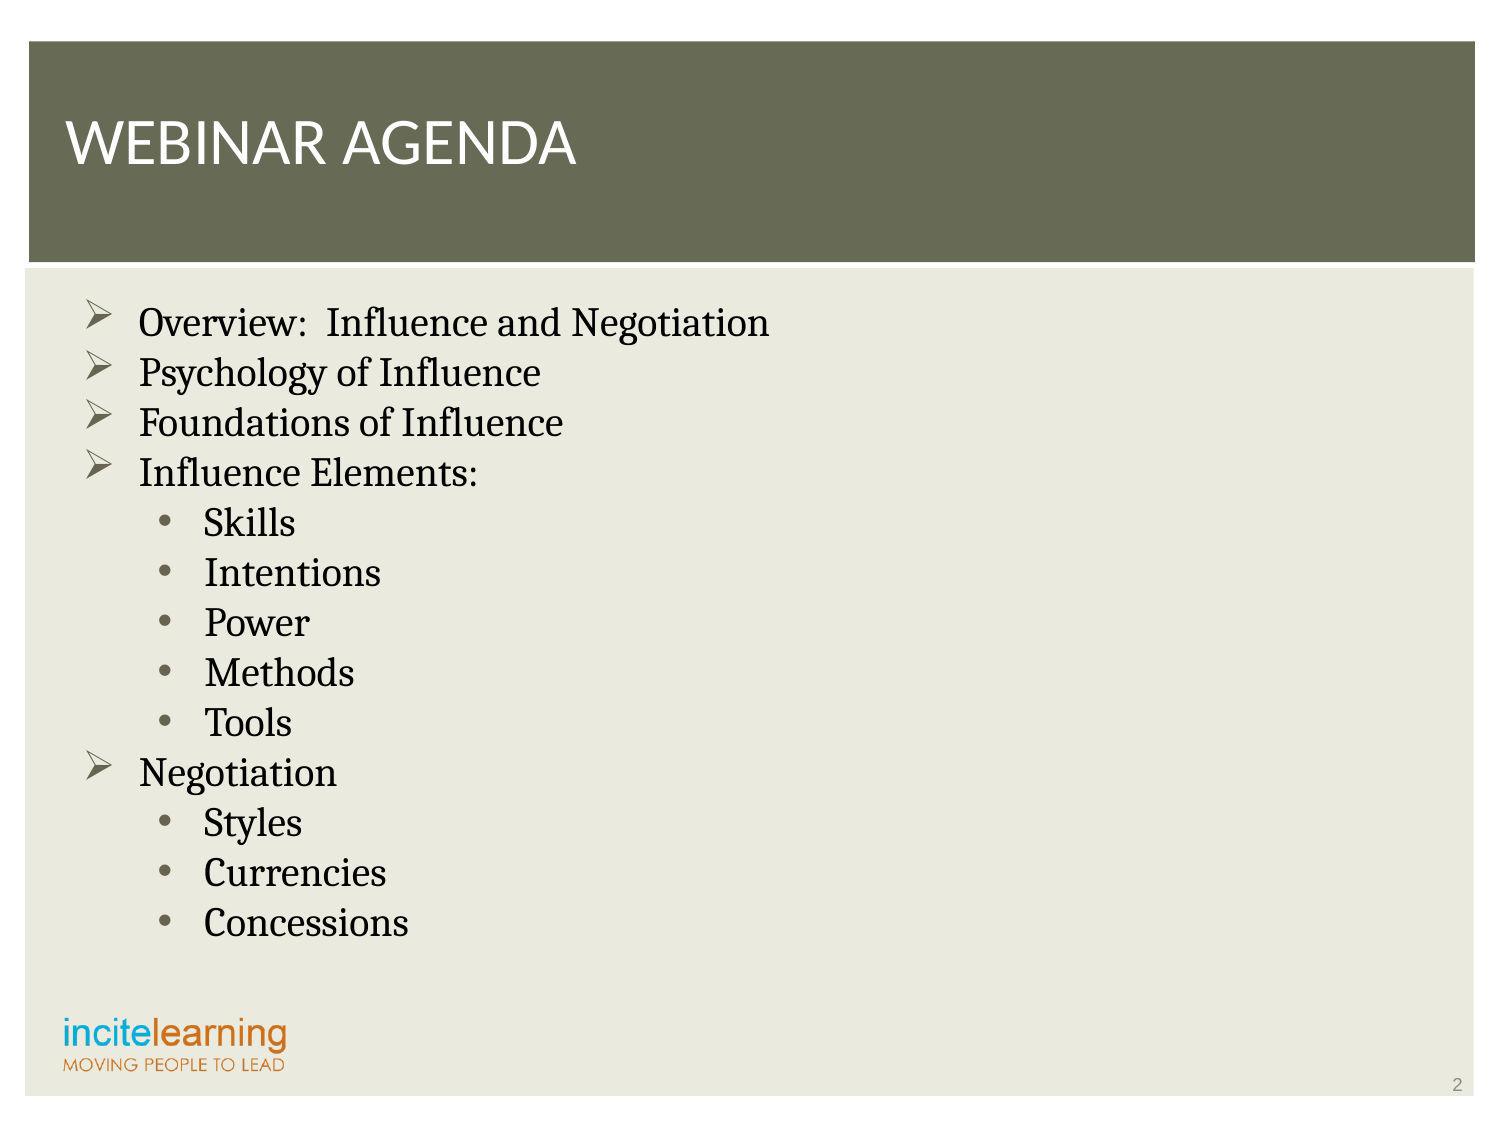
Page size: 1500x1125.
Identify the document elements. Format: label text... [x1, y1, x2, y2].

title Webinar Agenda [50, 99, 1400, 175]
picture [62, 1012, 288, 1076]
text_box Overview: Influence and Negotiation Psychology of Influence Foundations of Influence Influence Elements: Skills Intentions Power Methods Tools Negotiation Styles Currencies Concessions [75, 287, 1270, 1013]
